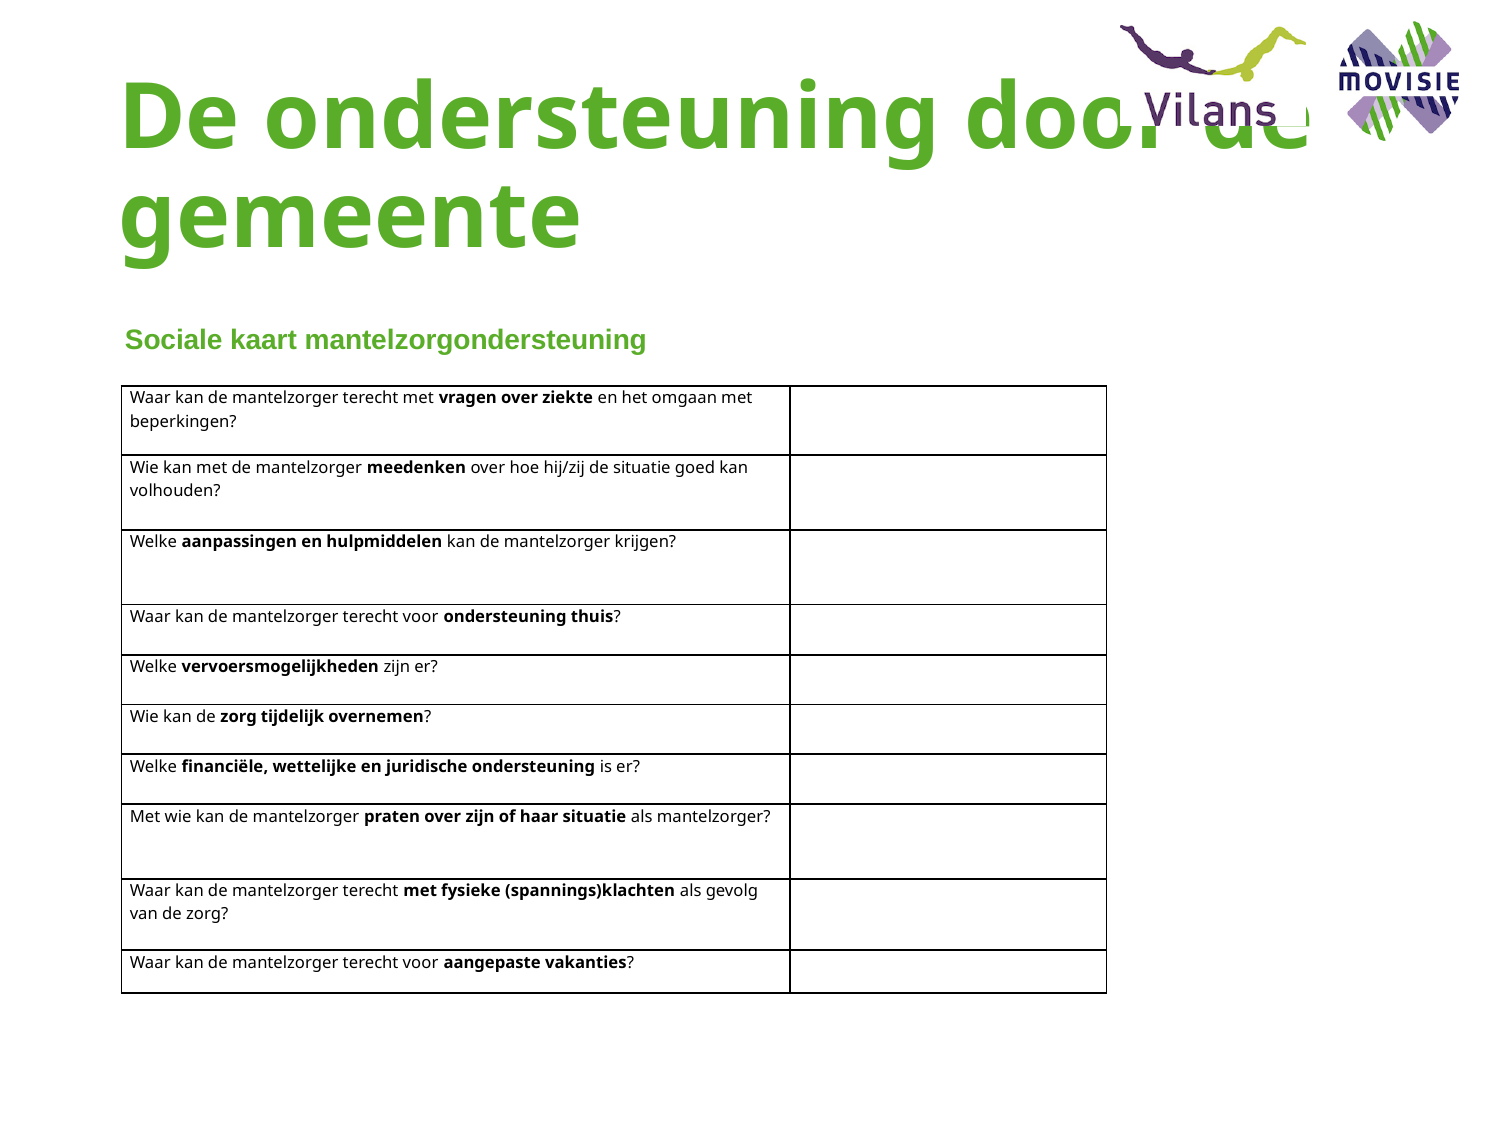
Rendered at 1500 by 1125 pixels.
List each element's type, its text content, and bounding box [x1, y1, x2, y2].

table_header Waar kan de mantelzorger terecht met vragen over ziekte en het omgaan met beperkingen? [122, 387, 789, 454]
table_cell Met wie kan de mantelzorger praten over zijn of haar situatie als mantelzorger? [122, 805, 789, 878]
table_cell [791, 705, 1106, 753]
table_cell Welke aanpassingen en hulpmiddelen kan de mantelzorger krijgen? [122, 531, 789, 604]
table_cell [791, 456, 1106, 529]
table_cell Wie kan de zorg tijdelijk overnemen? [122, 705, 789, 753]
picture [1339, 21, 1459, 141]
table_cell [791, 531, 1106, 604]
table_cell Welke vervoersmogelijkheden zijn er? [122, 656, 789, 704]
title De ondersteuning door de gemeente [103, 191, 1397, 278]
table_cell [791, 880, 1106, 949]
table_cell [791, 755, 1106, 803]
table_cell Waar kan de mantelzorger terecht met fysieke (spannings)klachten als gevolg van de zorg? [122, 880, 789, 949]
picture [1120, 25, 1306, 126]
table_cell [791, 605, 1106, 654]
table_cell Waar kan de mantelzorger terecht voor ondersteuning thuis? [122, 605, 789, 654]
table_cell Waar kan de mantelzorger terecht voor aangepaste vakanties? [122, 951, 789, 992]
table_cell [791, 951, 1106, 992]
text_box Sociale kaart mantelzorgondersteuning [110, 313, 1390, 363]
title De ondersteuning door de gemeente [103, 59, 1397, 145]
table_cell Welke financiële, wettelijke en juridische ondersteuning is er? [122, 755, 789, 803]
text_box [0, 145, 1500, 191]
table_cell [791, 805, 1106, 878]
table_cell Wie kan met de mantelzorger meedenken over hoe hij/zij de situatie goed kan volhouden? [122, 456, 789, 529]
table_cell [791, 656, 1106, 704]
table_header [791, 387, 1106, 454]
